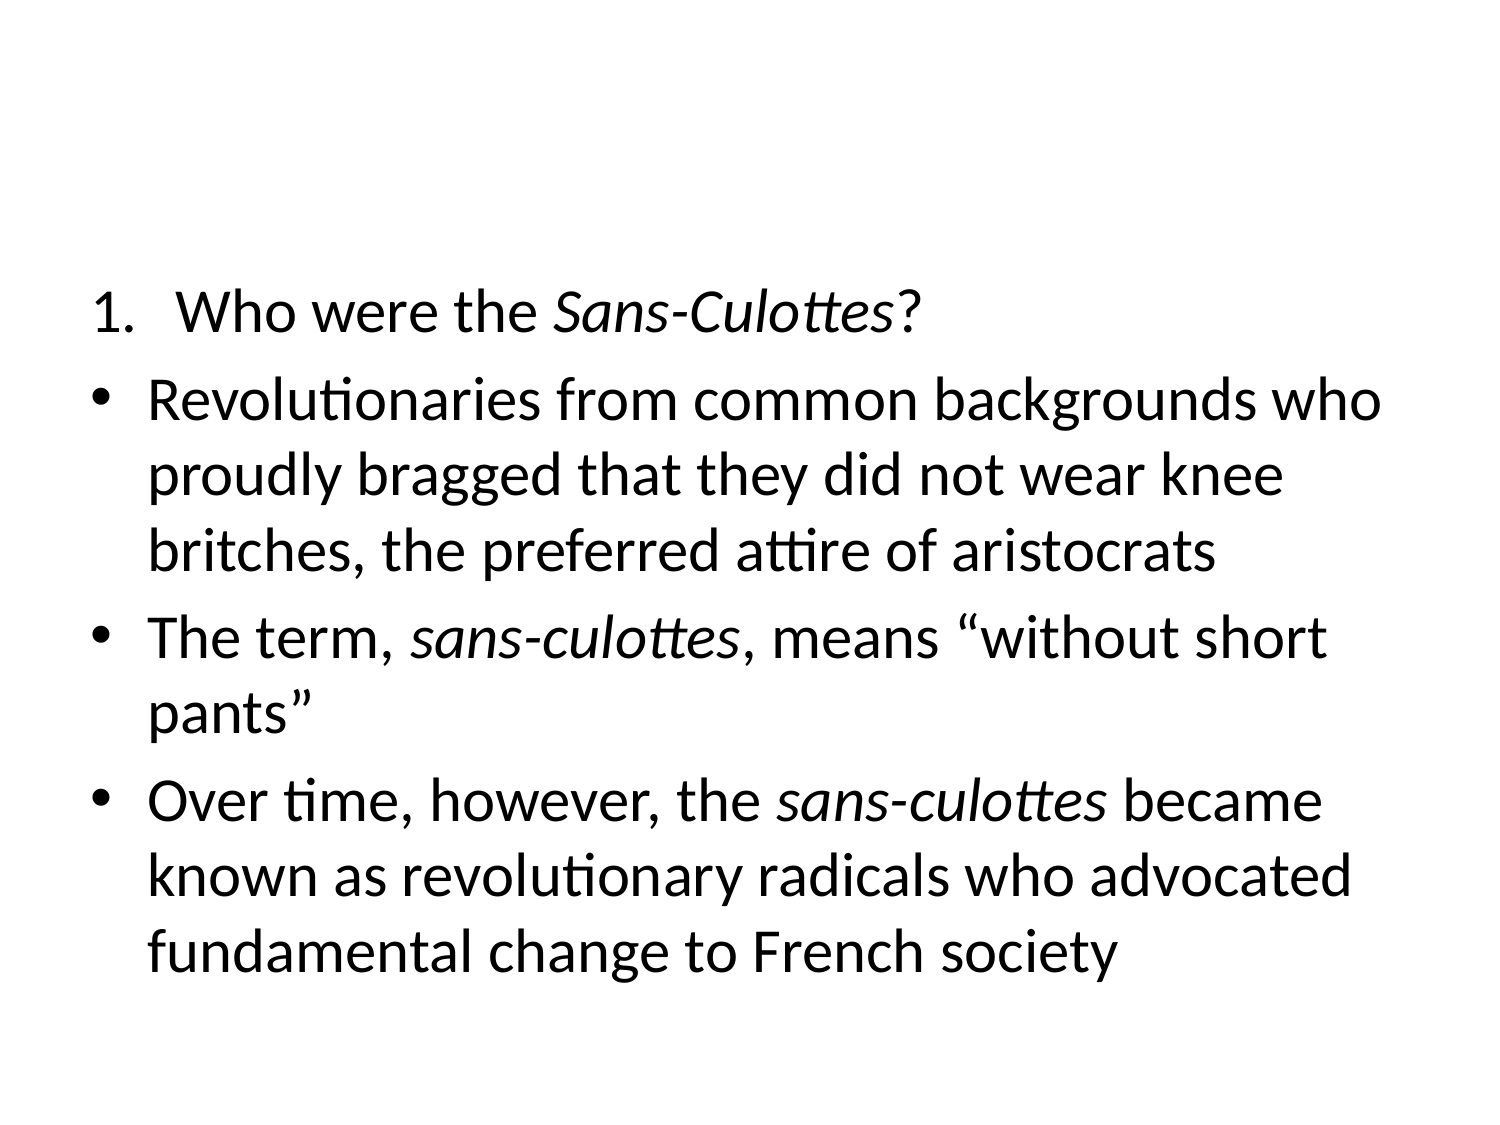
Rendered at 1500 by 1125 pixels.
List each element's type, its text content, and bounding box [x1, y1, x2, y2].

list Who were the Sans-Culottes? Revolutionaries from common backgrounds who proudly bragged that they did not wear knee britches, the preferred attire of aristocrats The term, sans-culottes, means “without short pants” Over time, however, the sans-culottes became known as revolutionary radicals who advocated fundamental change to French society [75, 262, 1425, 1005]
